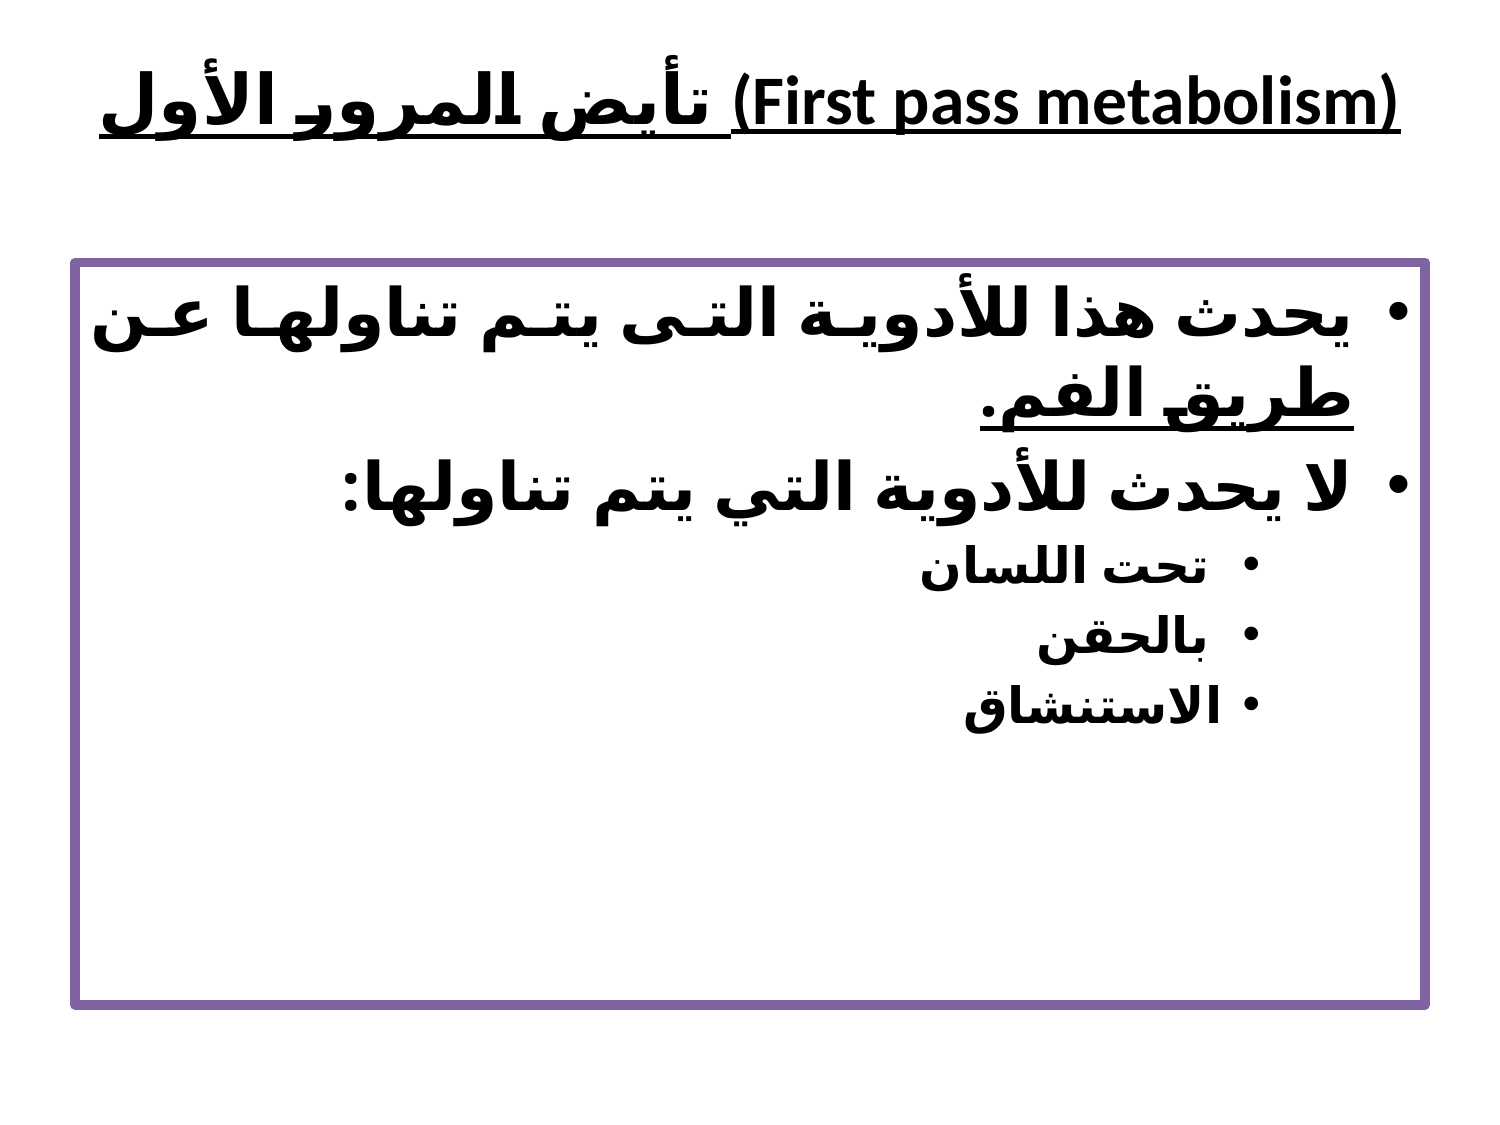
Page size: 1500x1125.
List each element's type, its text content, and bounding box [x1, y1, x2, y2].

title تأيض المرور الأول (First pass metabolism) [75, 45, 1425, 233]
list يحدث هذا للأدوية التى يتم تناولها عن طريق الفم. لا يحدث للأدوية التي يتم تناولها: تحت اللسان بالحقن الاستنشاق [75, 262, 1425, 1005]
